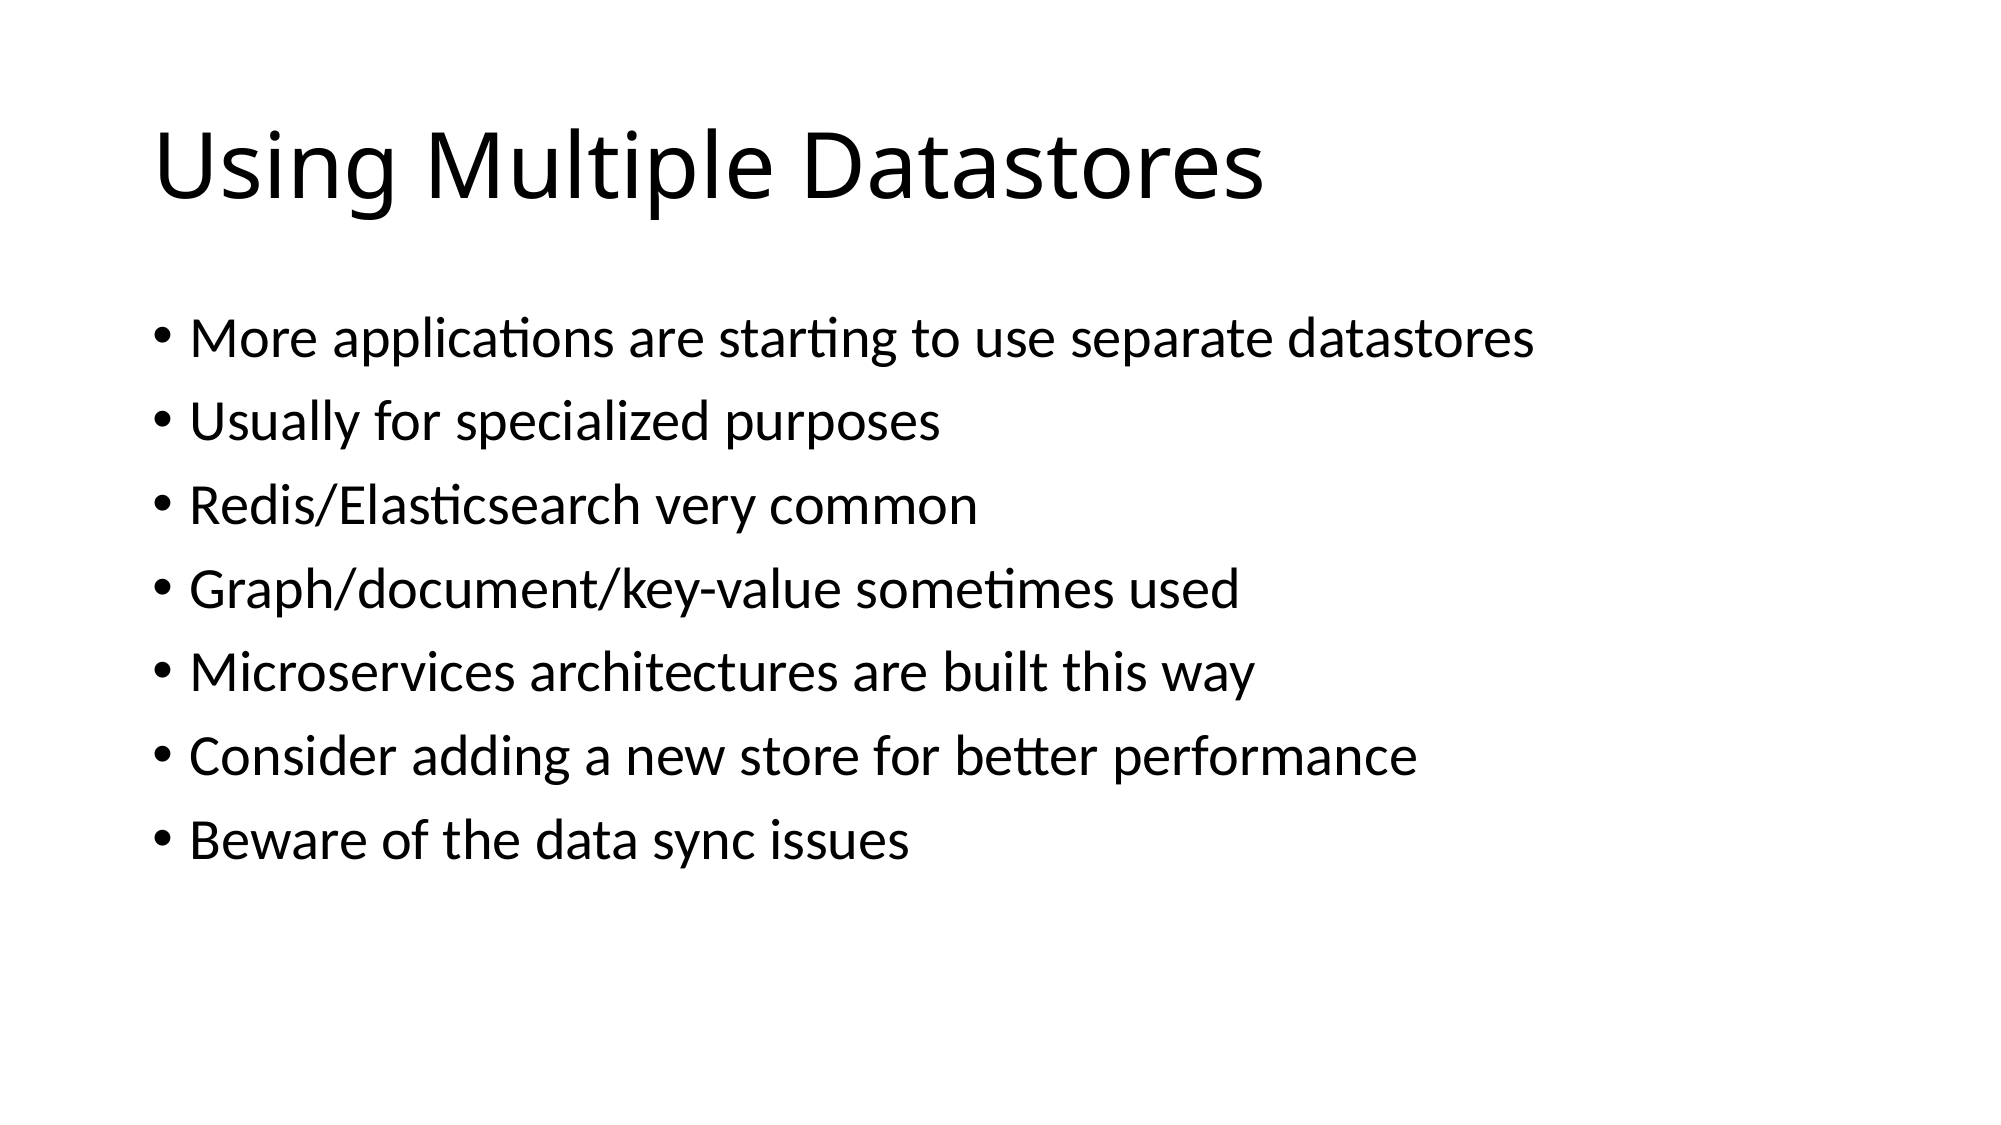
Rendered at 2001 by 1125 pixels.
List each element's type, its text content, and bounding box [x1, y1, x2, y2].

title Using Multiple Datastores [137, 59, 1863, 278]
list More applications are starting to use separate datastores Usually for specialized purposes Redis/Elasticsearch very common Graph/document/key-value sometimes used Microservices architectures are built this way Consider adding a new store for better performance Beware of the data sync issues [137, 299, 1863, 1014]
